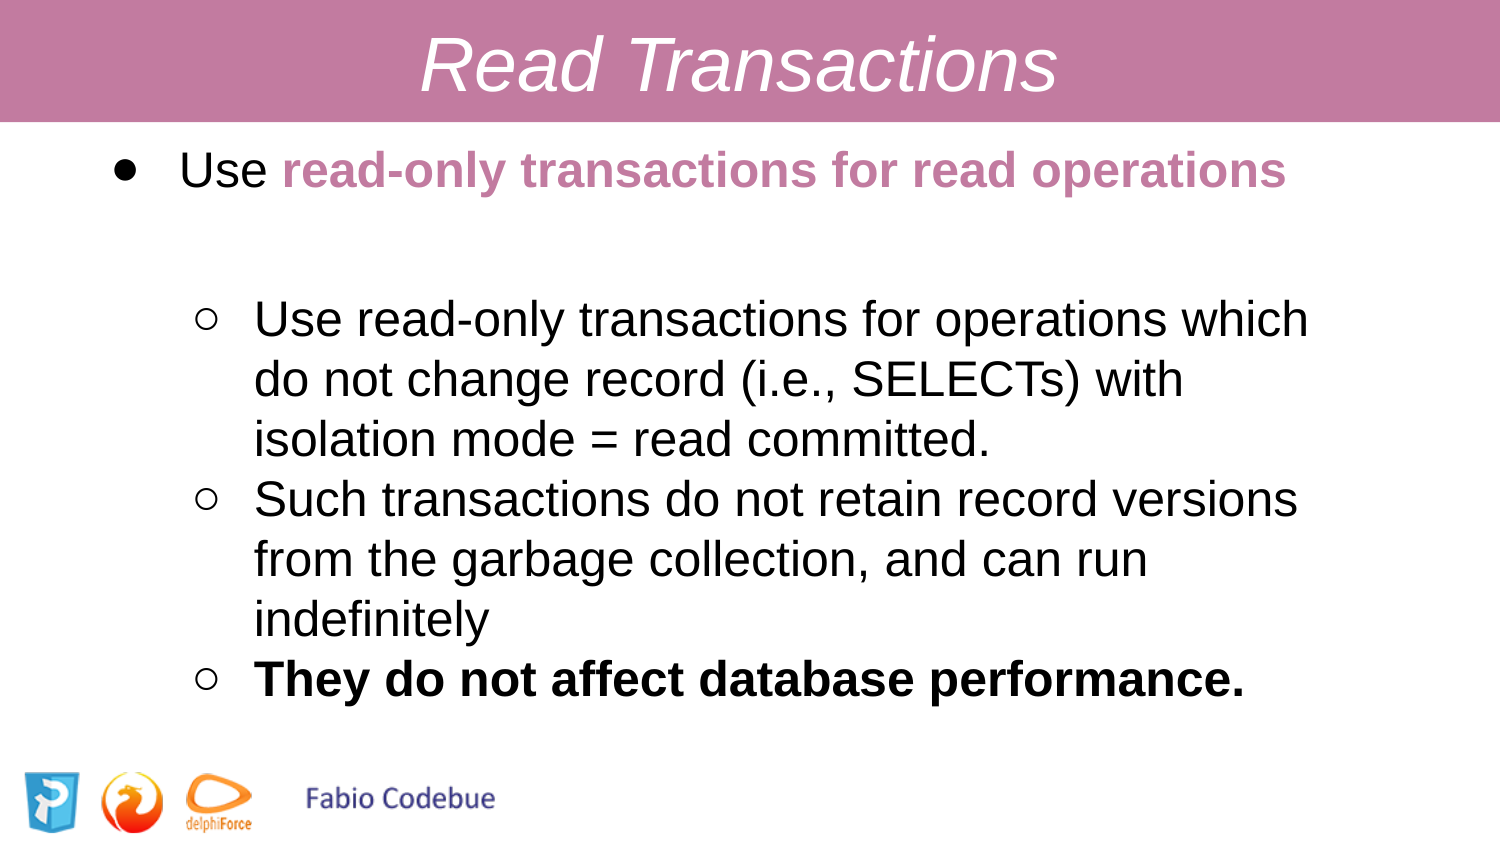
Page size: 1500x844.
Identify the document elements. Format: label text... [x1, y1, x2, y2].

list Use read-only transactions for read operations Use read-only transactions for operations which do not change record (i.e., SELECTs) with isolation mode = read committed. Such transactions do not retain record versions from the garbage collection, and can run indefinitely They do not affect database performance. [88, 123, 1383, 738]
picture [0, 123, 1500, 844]
text_box Read Transactions [0, 0, 1500, 123]
